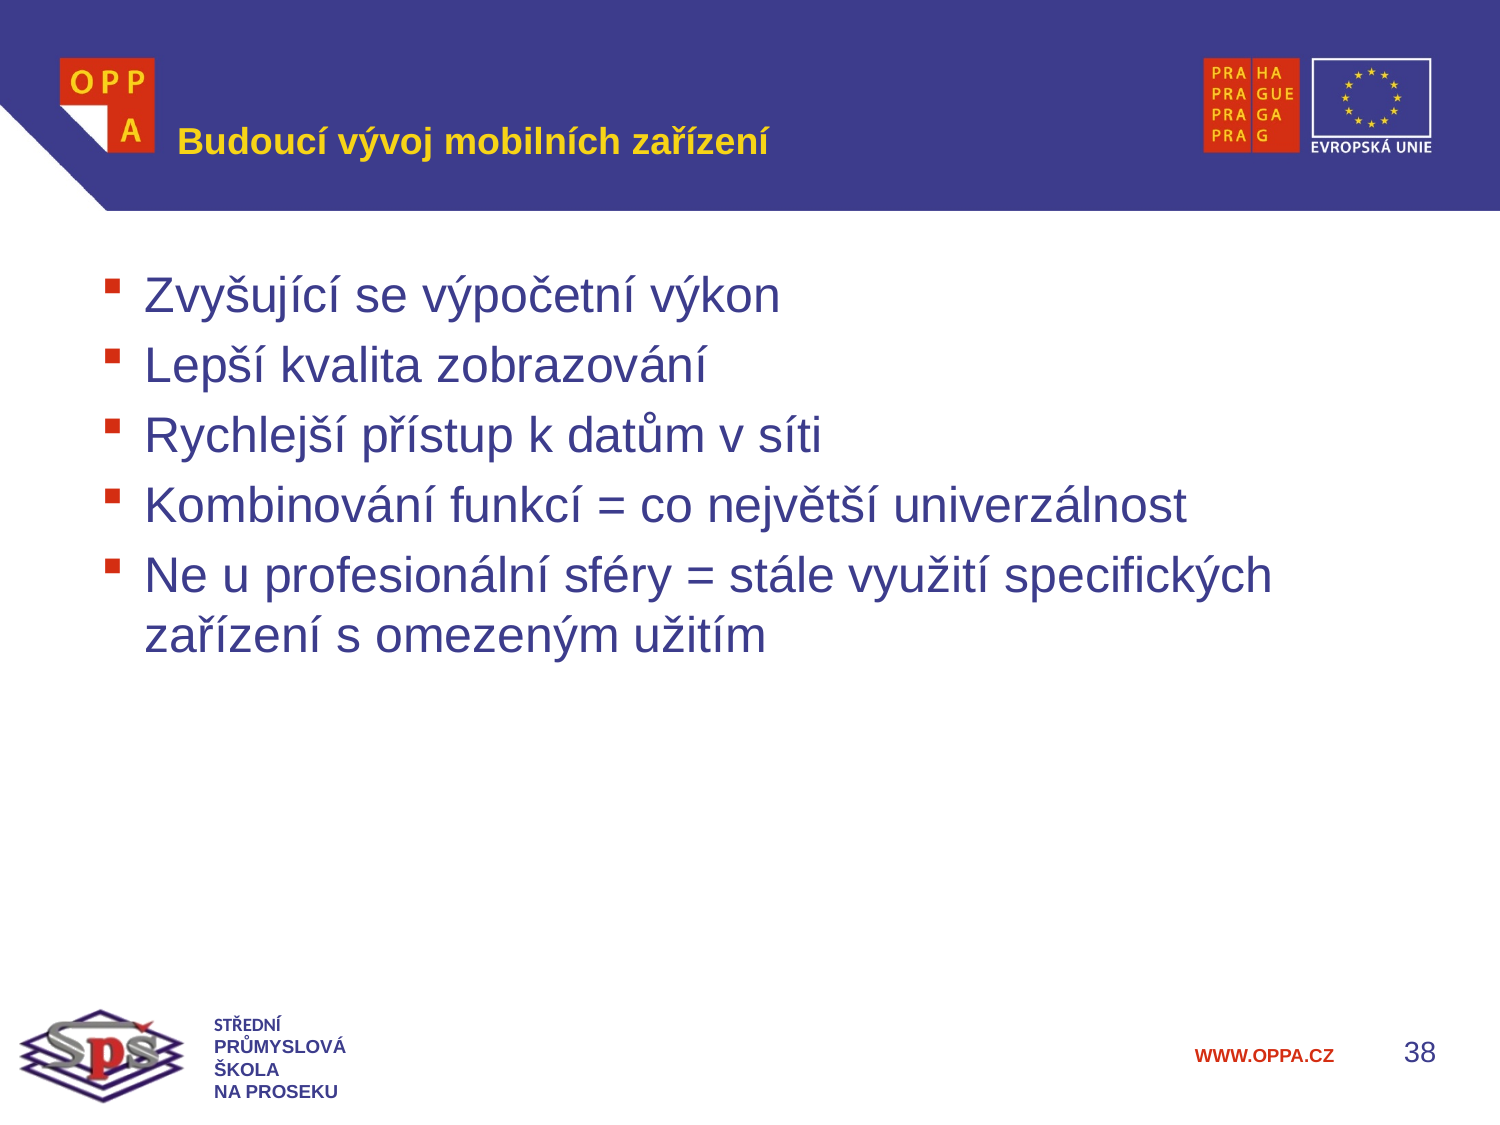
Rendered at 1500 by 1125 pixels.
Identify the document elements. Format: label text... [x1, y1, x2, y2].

list Zvyšující se výpočetní výkon Lepší kvalita zobrazování Rychlejší přístup k datům v síti Kombinování funkcí = co největší univerzálnost Ne u profesionální sféry = stále využití specifických zařízení s omezeným užitím [101, 262, 1437, 1005]
text_box STŘEDNÍ PRŮMYSLOVÁ ŠKOLA NA PROSEKU [199, 1004, 509, 1110]
title Budoucí vývoj mobilních zařízení [177, 38, 1137, 162]
picture [0, 0, 1500, 211]
slide_number 38 [1339, 1015, 1437, 1069]
picture [19, 1001, 186, 1107]
